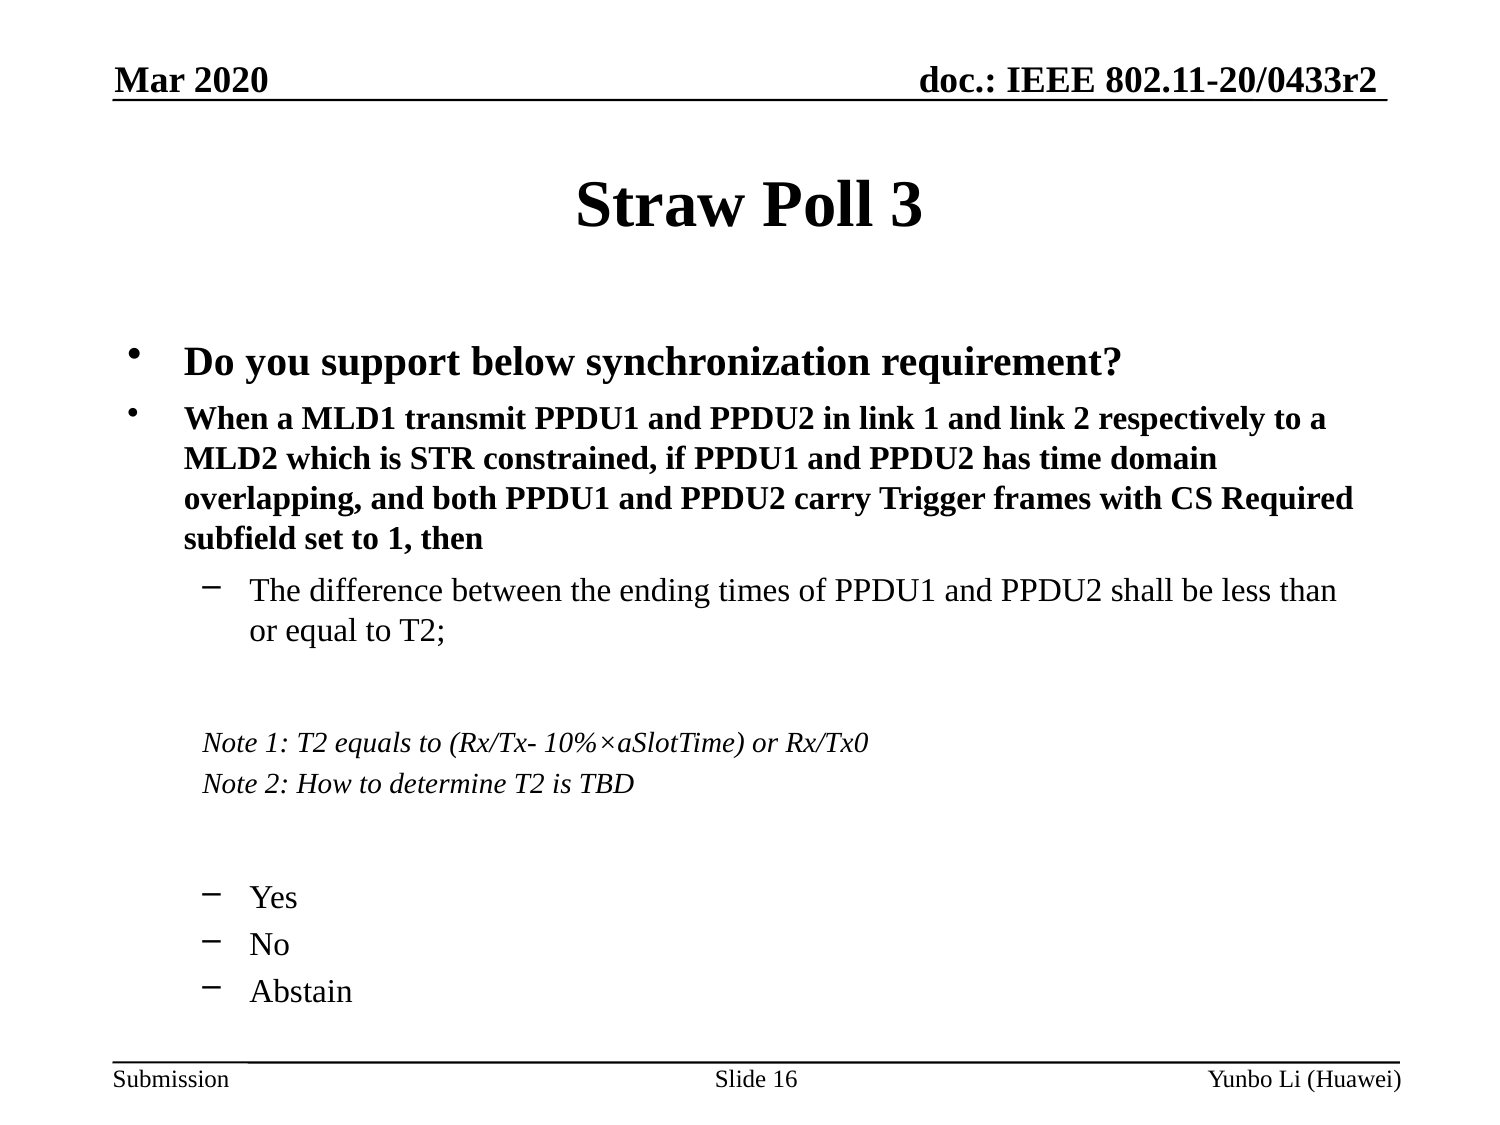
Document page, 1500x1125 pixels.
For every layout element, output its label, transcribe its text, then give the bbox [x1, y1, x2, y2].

footer Yunbo Li (Huawei) [1204, 1061, 1402, 1093]
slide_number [114, 54, 271, 101]
title Straw Poll 3 [112, 112, 1388, 288]
slide_number Slide 16 [712, 1061, 800, 1093]
list Do you support below synchronization requirement? When a MLD1 transmit PPDU1 and PPDU2 in link 1 and link 2 respectively to a MLD2 which is STR constrained, if PPDU1 and PPDU2 has time domain overlapping, and both PPDU1 and PPDU2 carry Trigger frames with CS Required subfield set to 1, then The difference between the ending times of PPDU1 and PPDU2 shall be less than or equal to T2; Note 1: T2 equals to (Rx/Tx- 10%×aSlotTime) or Rx/Tx0 Note 2: How to determine T2 is TBD Yes No Abstain [112, 326, 1388, 1002]
